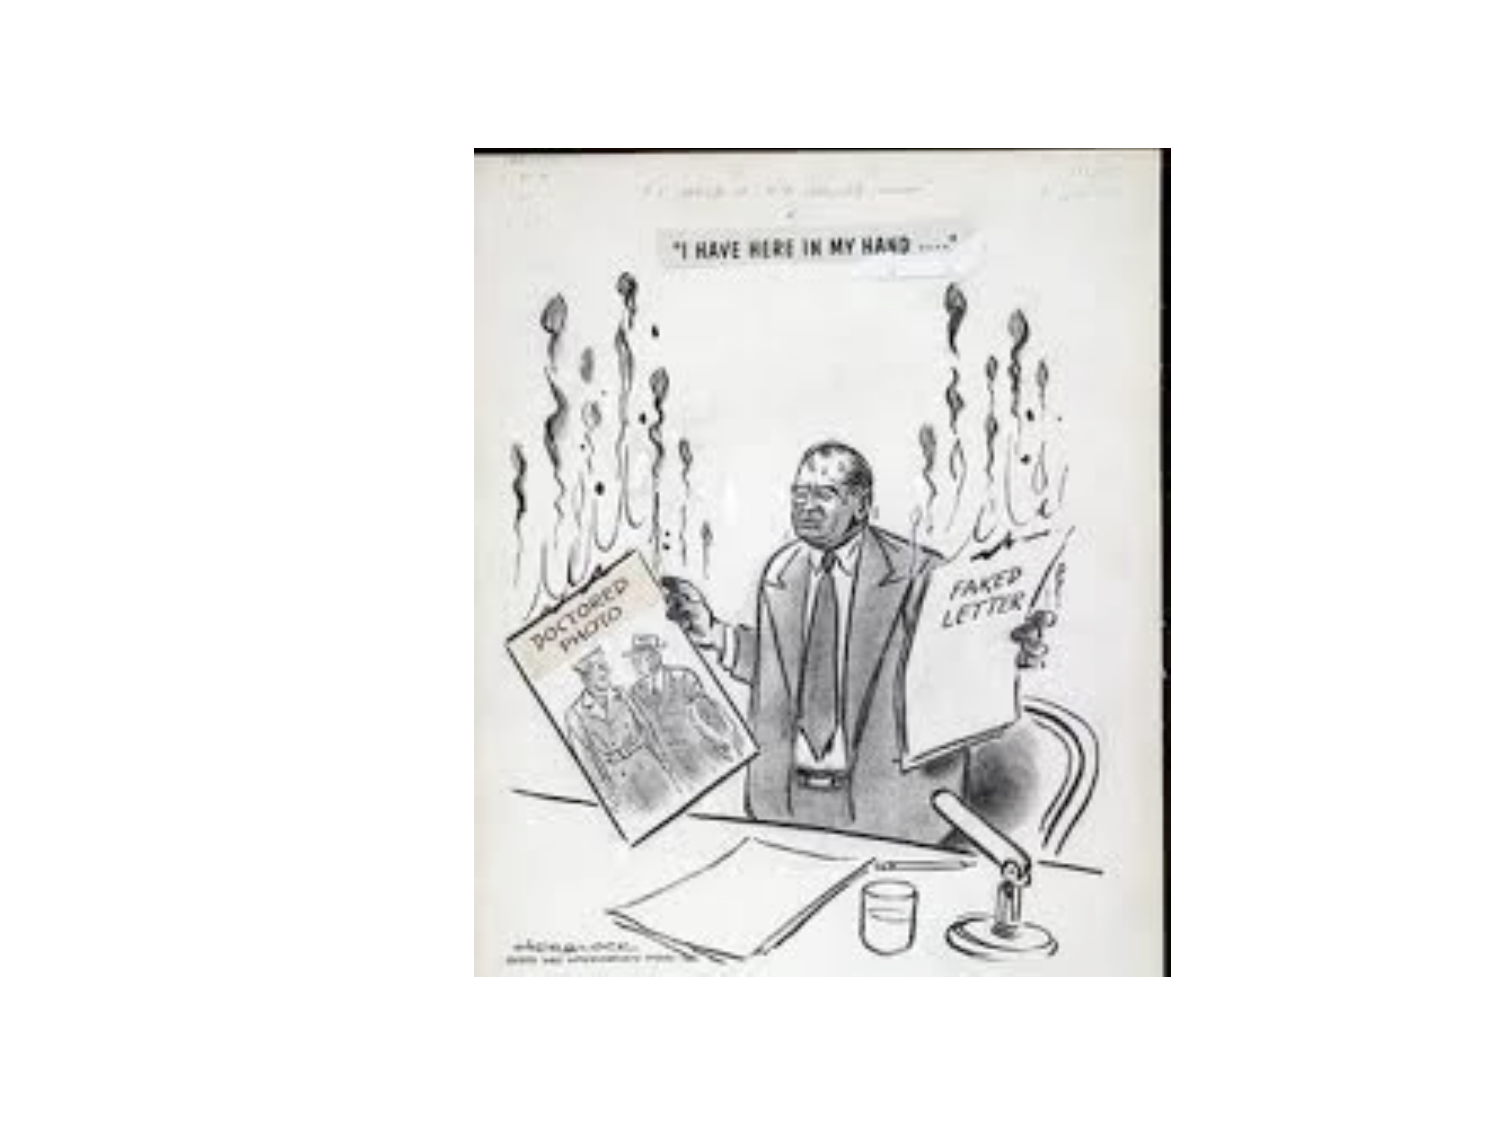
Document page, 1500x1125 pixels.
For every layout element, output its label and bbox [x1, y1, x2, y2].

picture [474, 148, 1171, 977]
